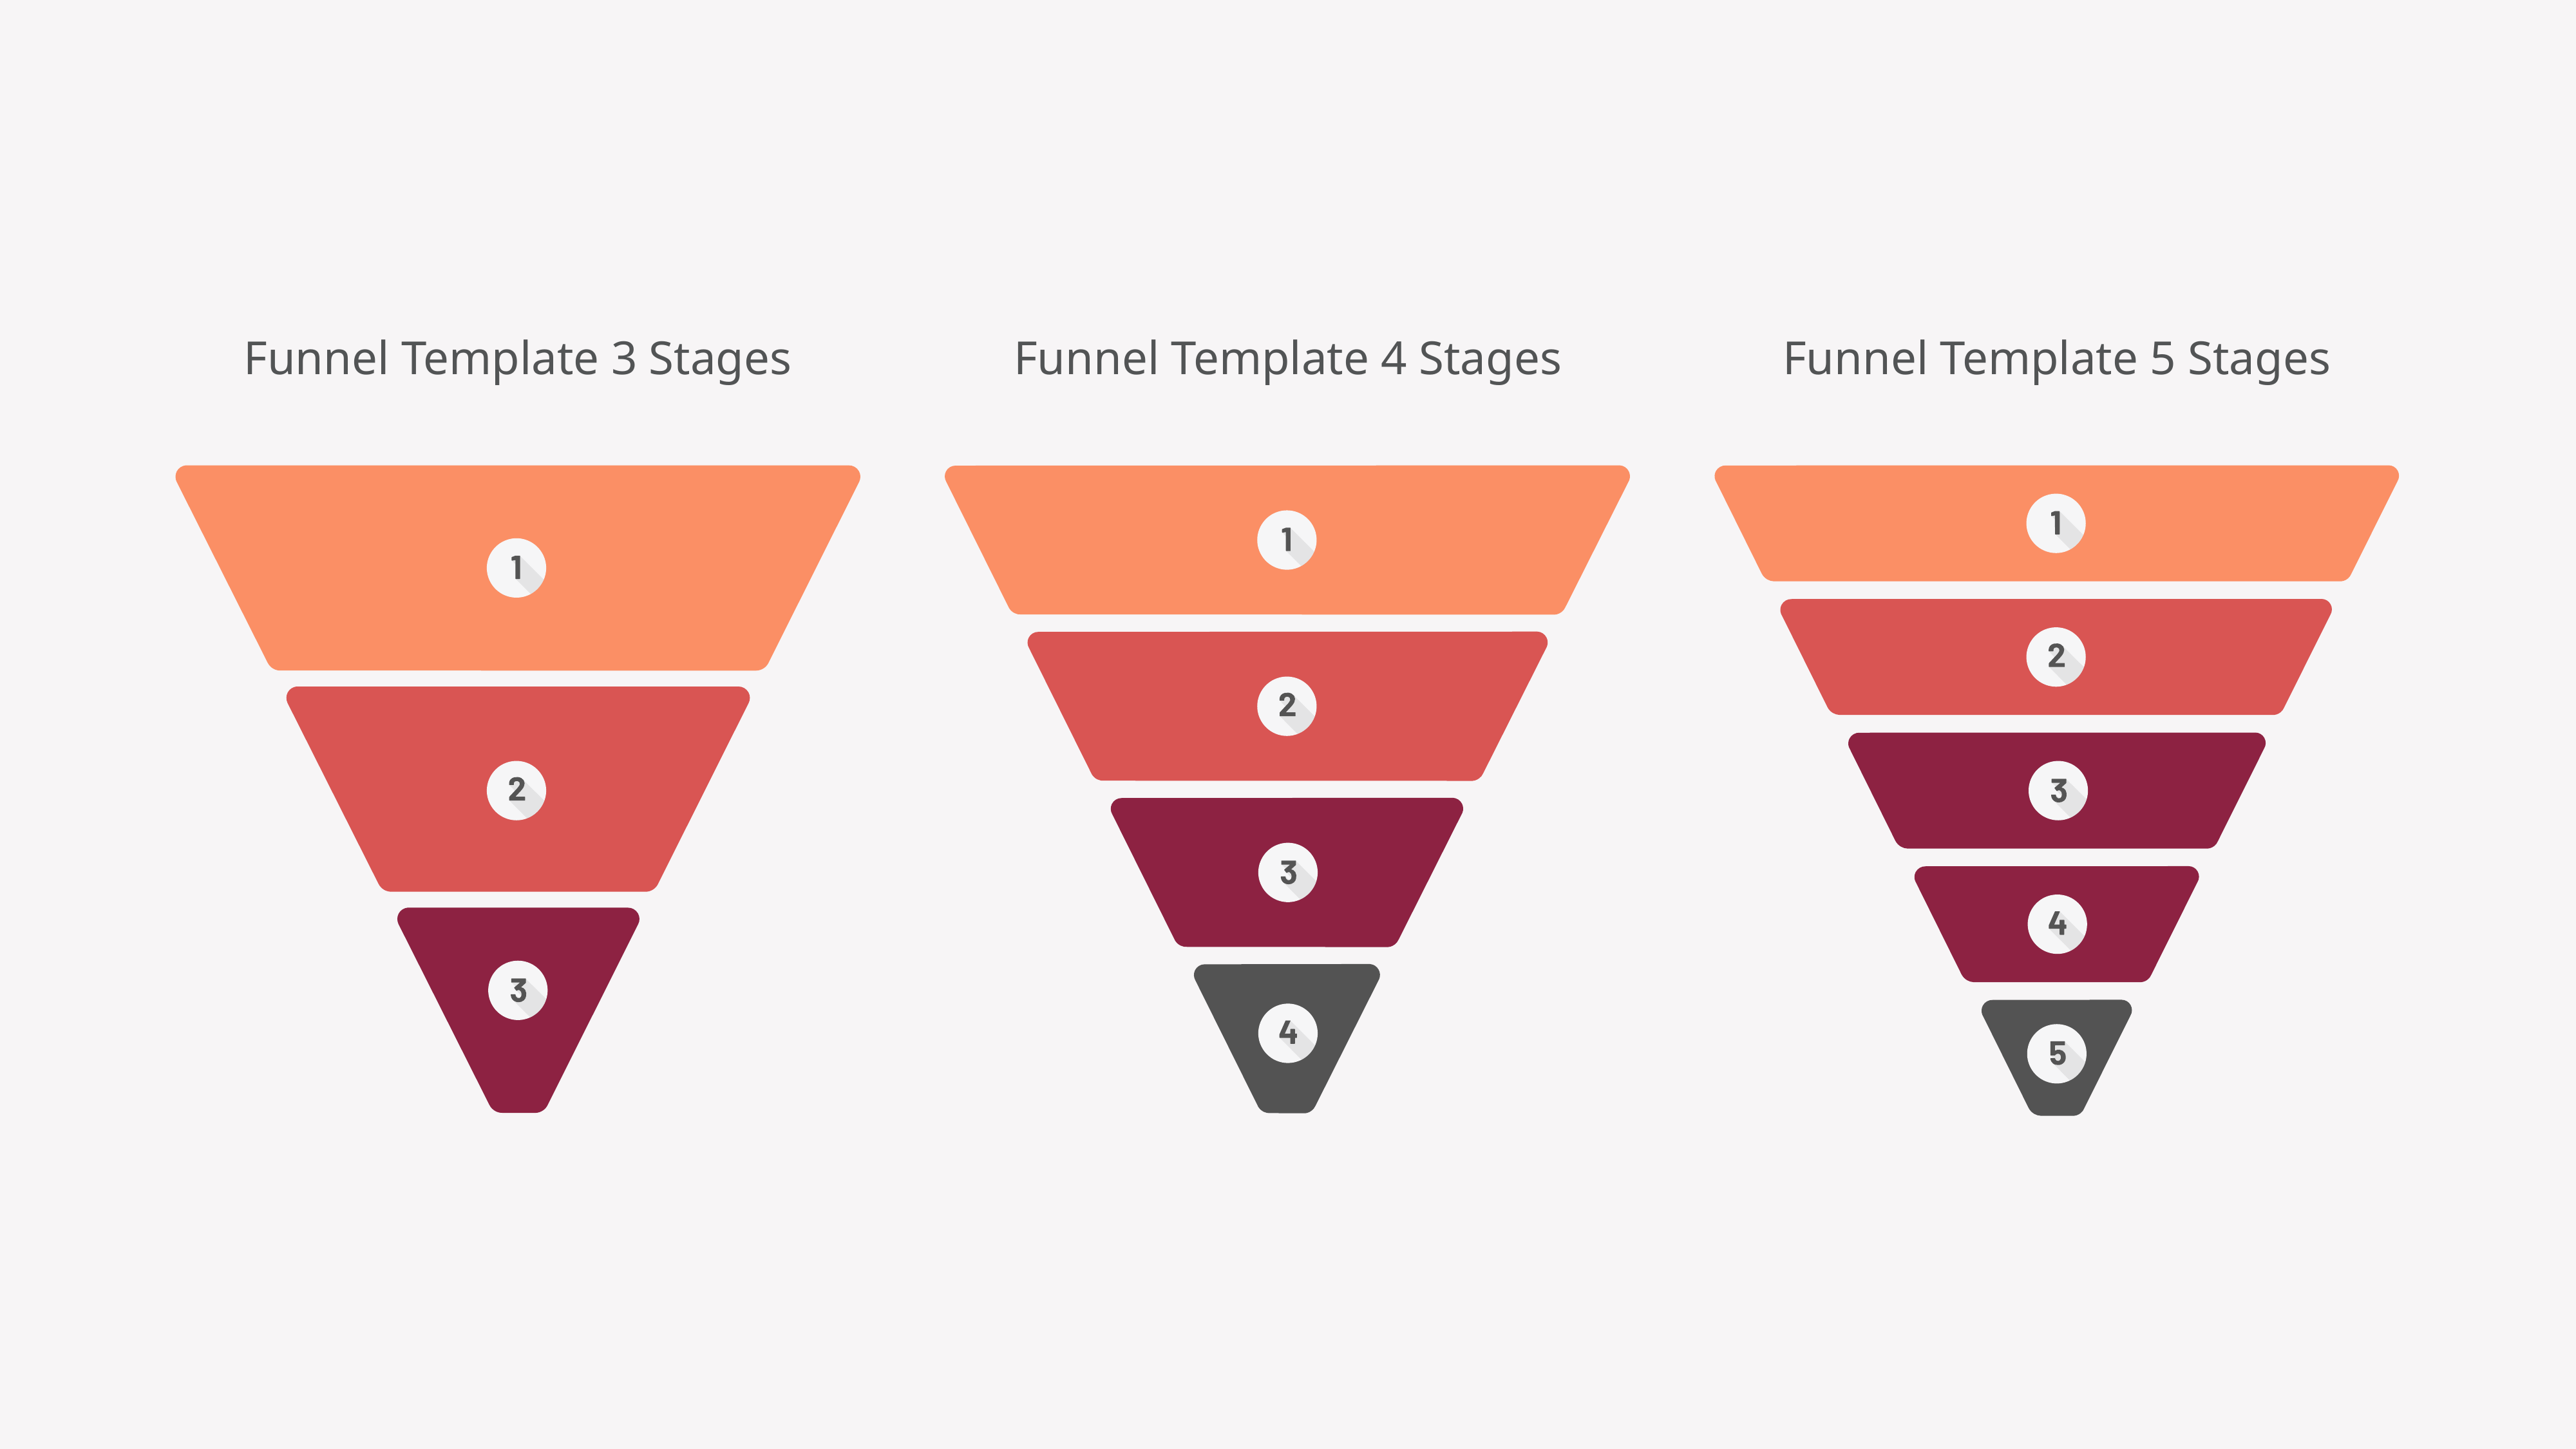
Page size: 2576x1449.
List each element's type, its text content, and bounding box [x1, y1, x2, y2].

text_box Funnel Template 4 Stages [939, 323, 1637, 389]
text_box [175, 465, 861, 1113]
text_box Funnel Template 5 Stages [1707, 323, 2406, 389]
text_box Funnel Template 3 Stages [169, 323, 867, 389]
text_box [1714, 465, 2400, 1116]
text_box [944, 465, 1631, 1114]
